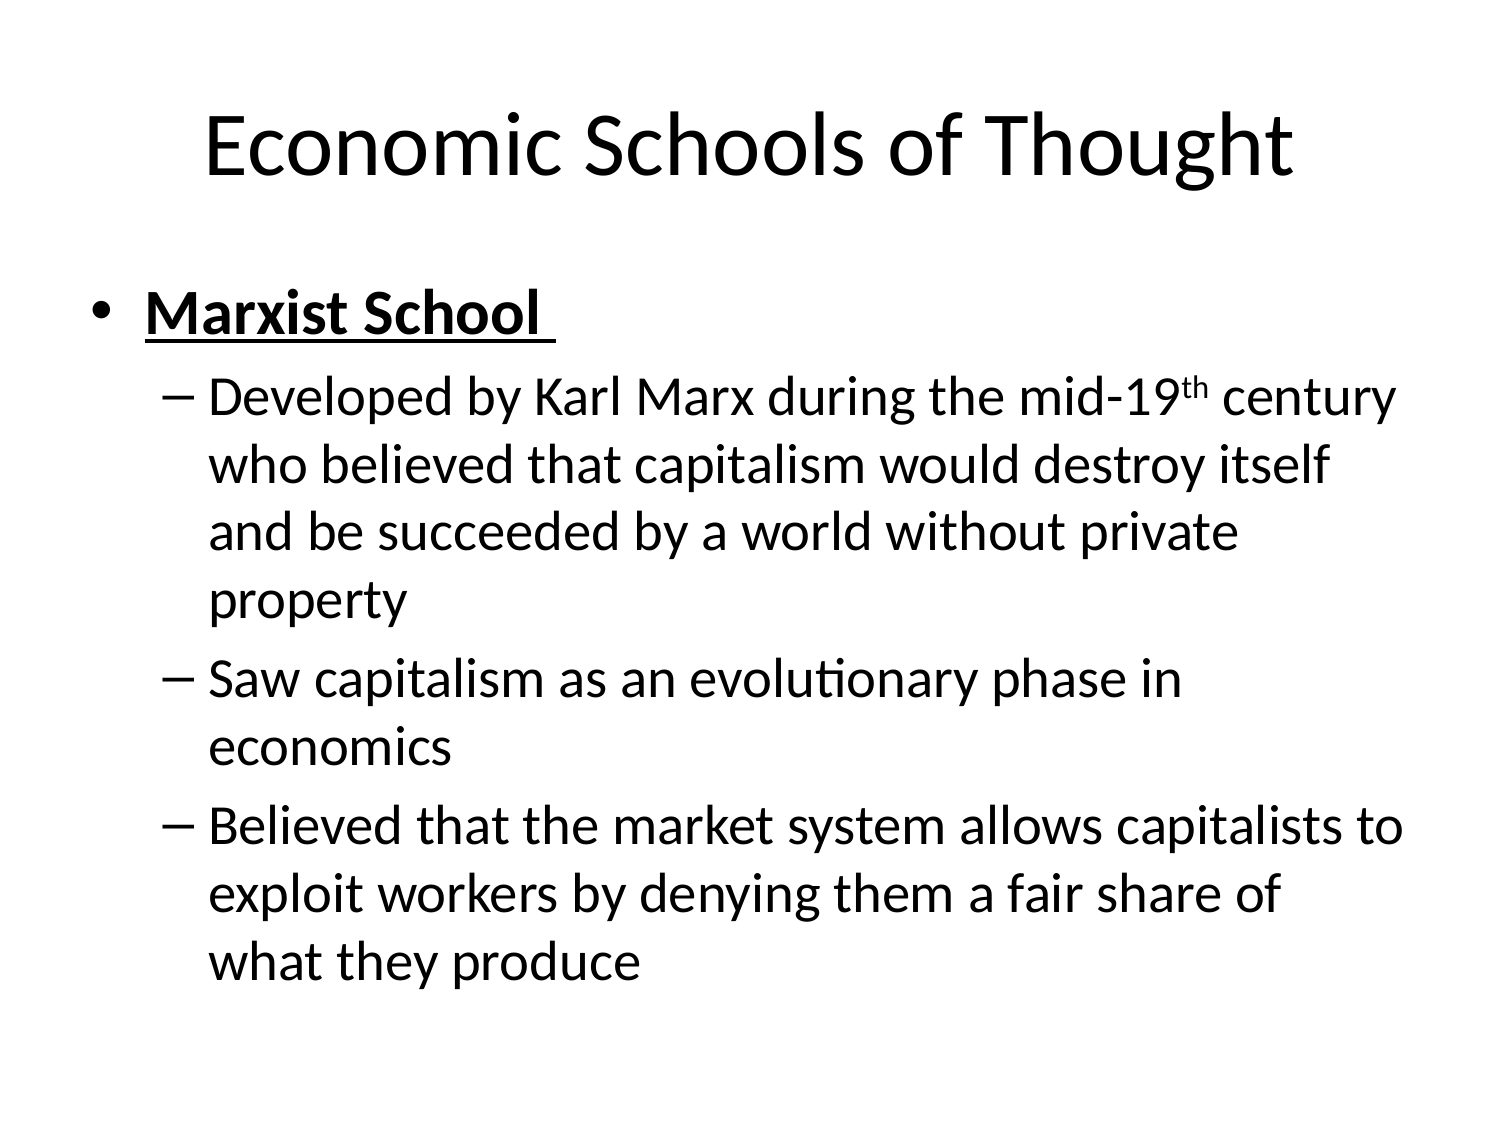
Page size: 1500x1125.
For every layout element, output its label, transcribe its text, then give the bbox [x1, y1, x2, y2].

list Marxist School Developed by Karl Marx during the mid-19th century who believed that capitalism would destroy itself and be succeeded by a world without private property Saw capitalism as an evolutionary phase in economics Believed that the market system allows capitalists to exploit workers by denying them a fair share of what they produce [75, 262, 1425, 1005]
title Economic Schools of Thought [75, 45, 1425, 233]
